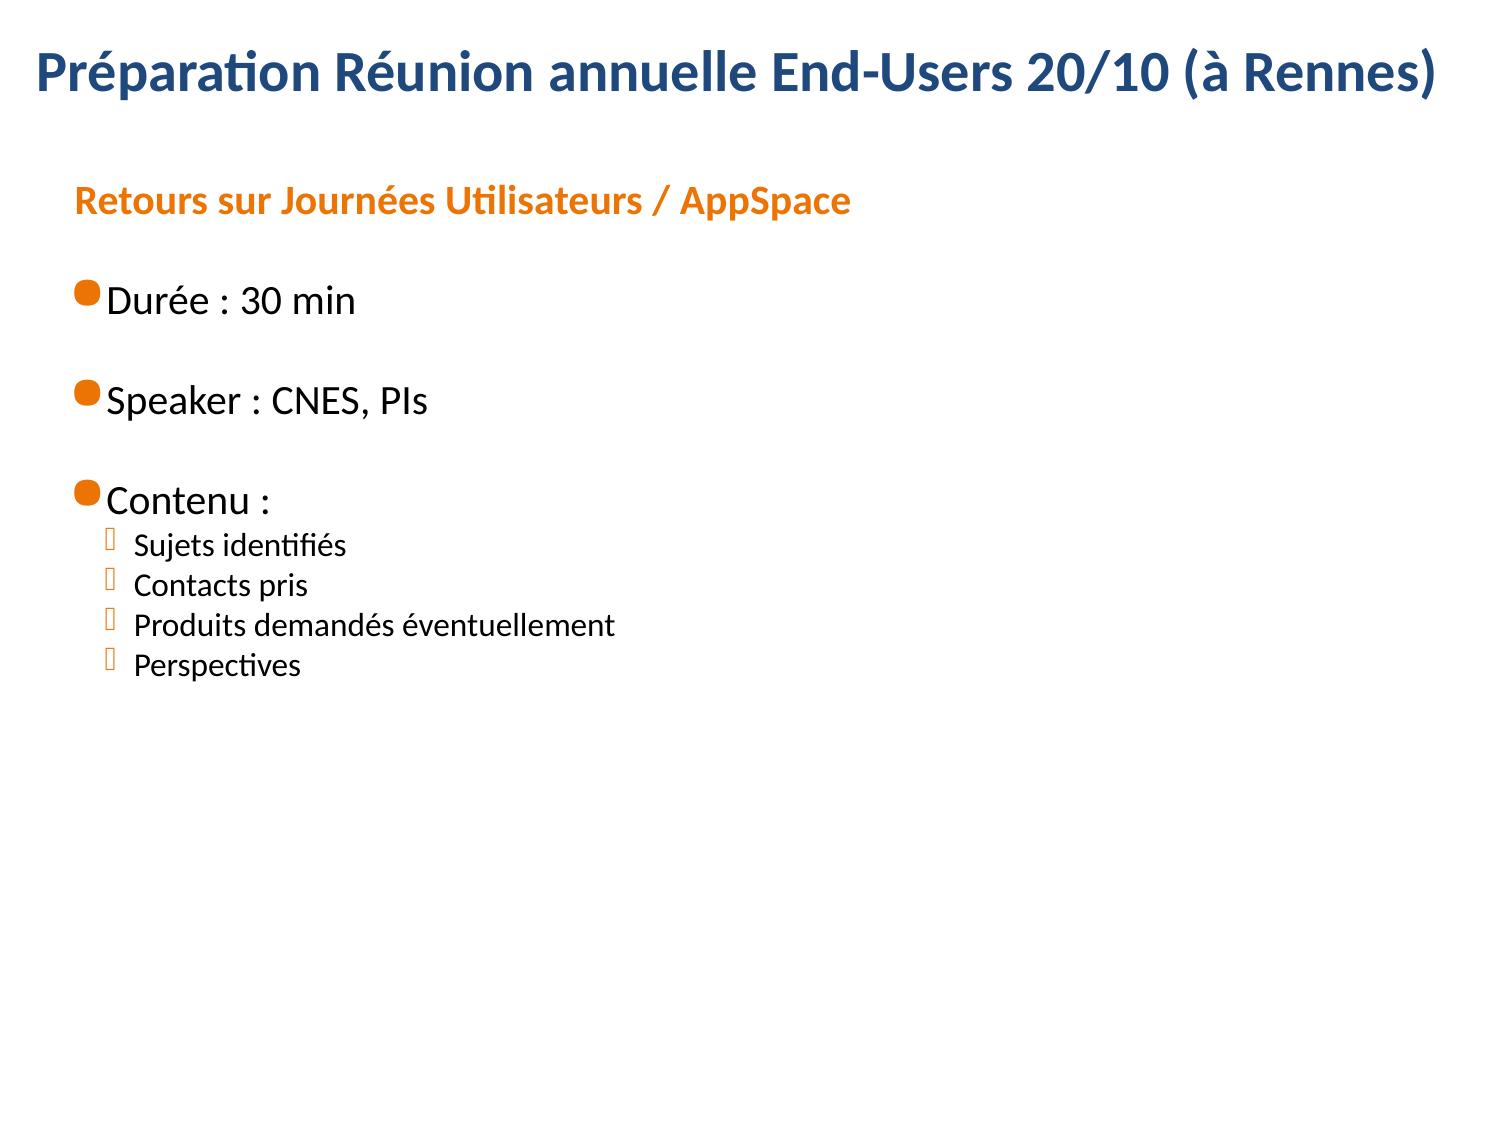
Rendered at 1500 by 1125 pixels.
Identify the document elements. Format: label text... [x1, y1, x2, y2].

text_box Préparation Réunion annuelle End-Users 20/10 (à Rennes) [22, 25, 1469, 111]
text_box Retours sur Journées Utilisateurs / AppSpace Durée : 30 min Speaker : CNES, PIs Contenu : Sujets identifiés Contacts pris Produits demandés éventuellement Perspectives [74, 172, 1397, 1047]
